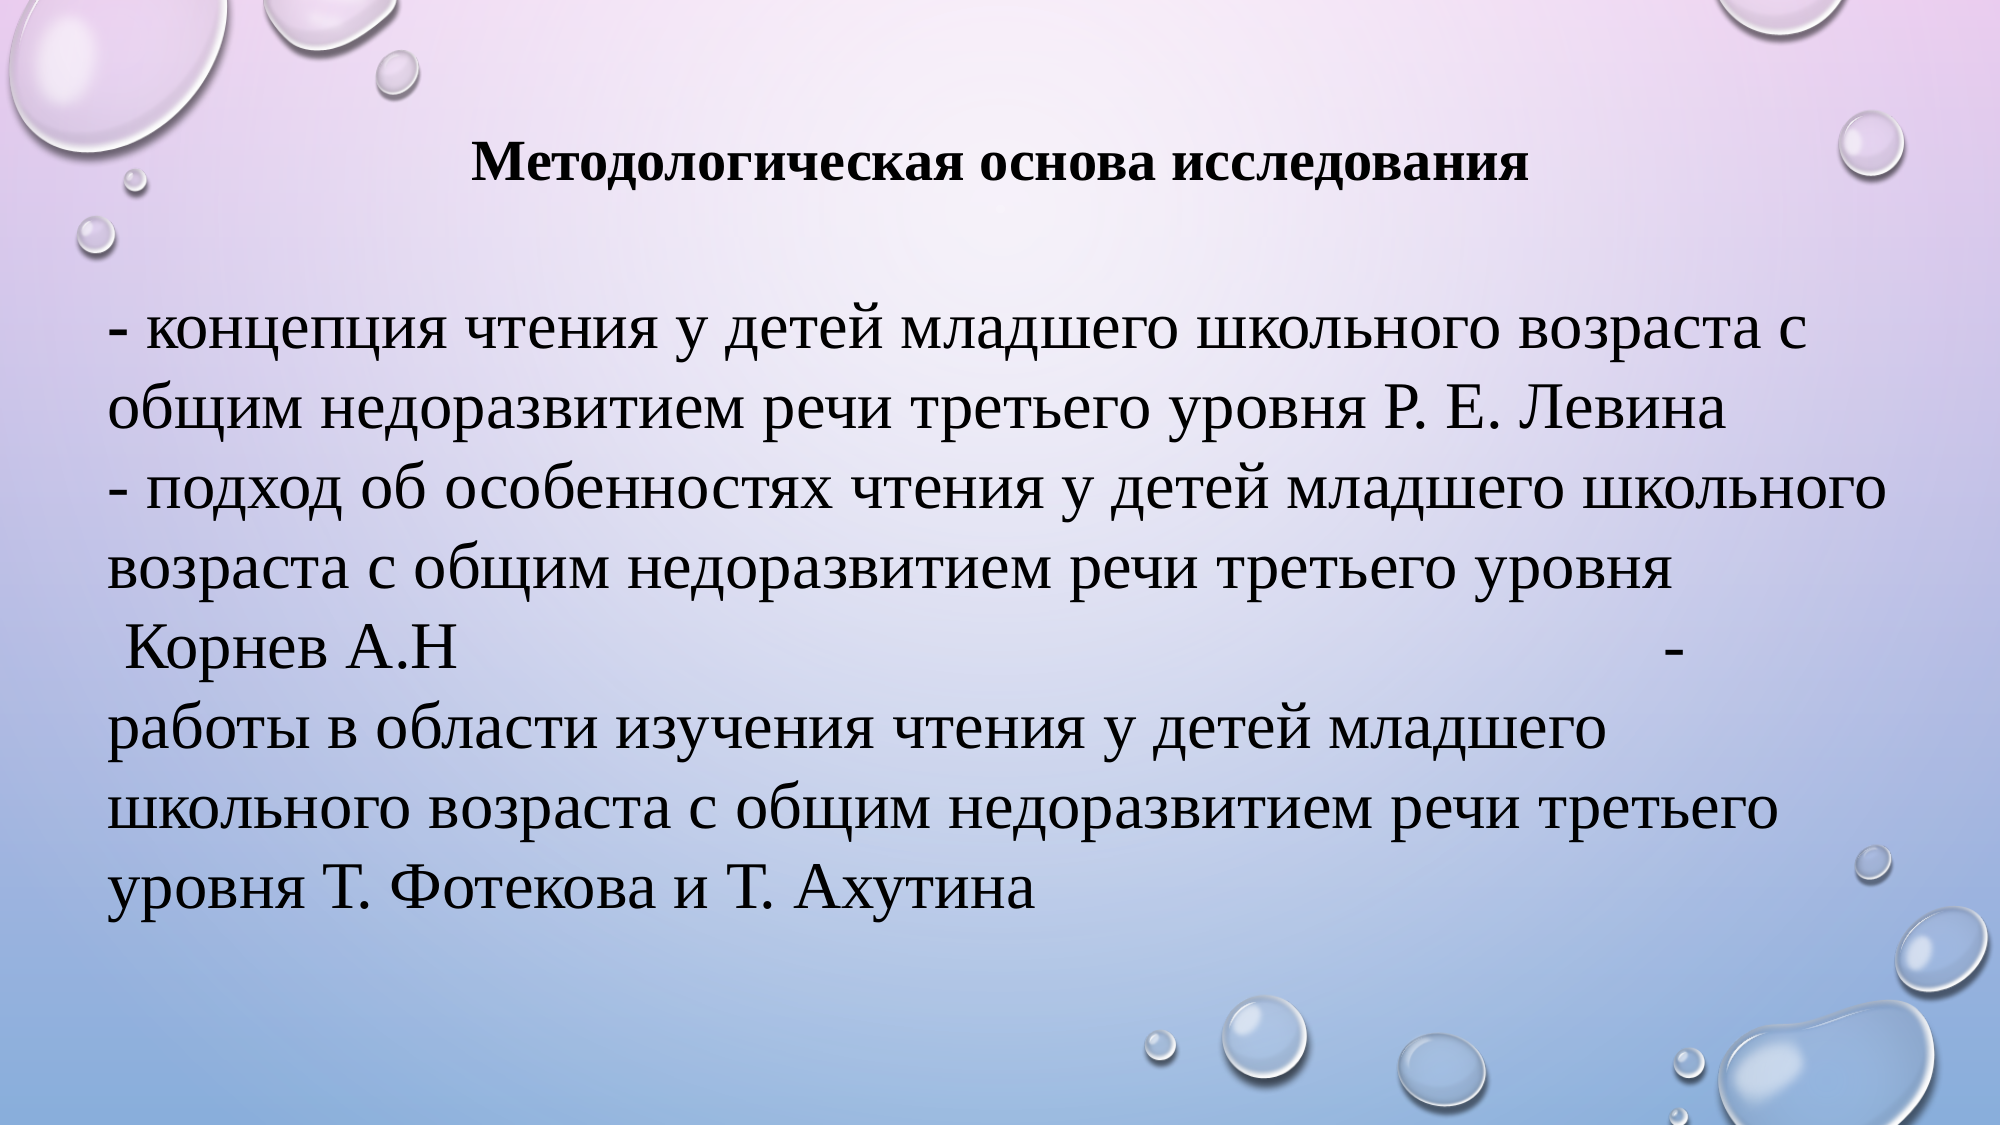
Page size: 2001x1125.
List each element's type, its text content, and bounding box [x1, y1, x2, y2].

picture [0, 0, 2000, 1125]
text_box Методологическая основа исследования - концепция чтения у детей младшего школьного возраста с общим недоразвитием речи третьего уровня Р. Е. Левина - подход об особенностях чтения у детей младшего школьного возраста с общим недоразвитием речи третьего уровня Корнев А.Н - работы в области изучения чтения у детей младшего школьного возраста с общим недоразвитием речи третьего уровня Т. Фотекова и Т. Ахутина [92, 44, 1910, 1125]
